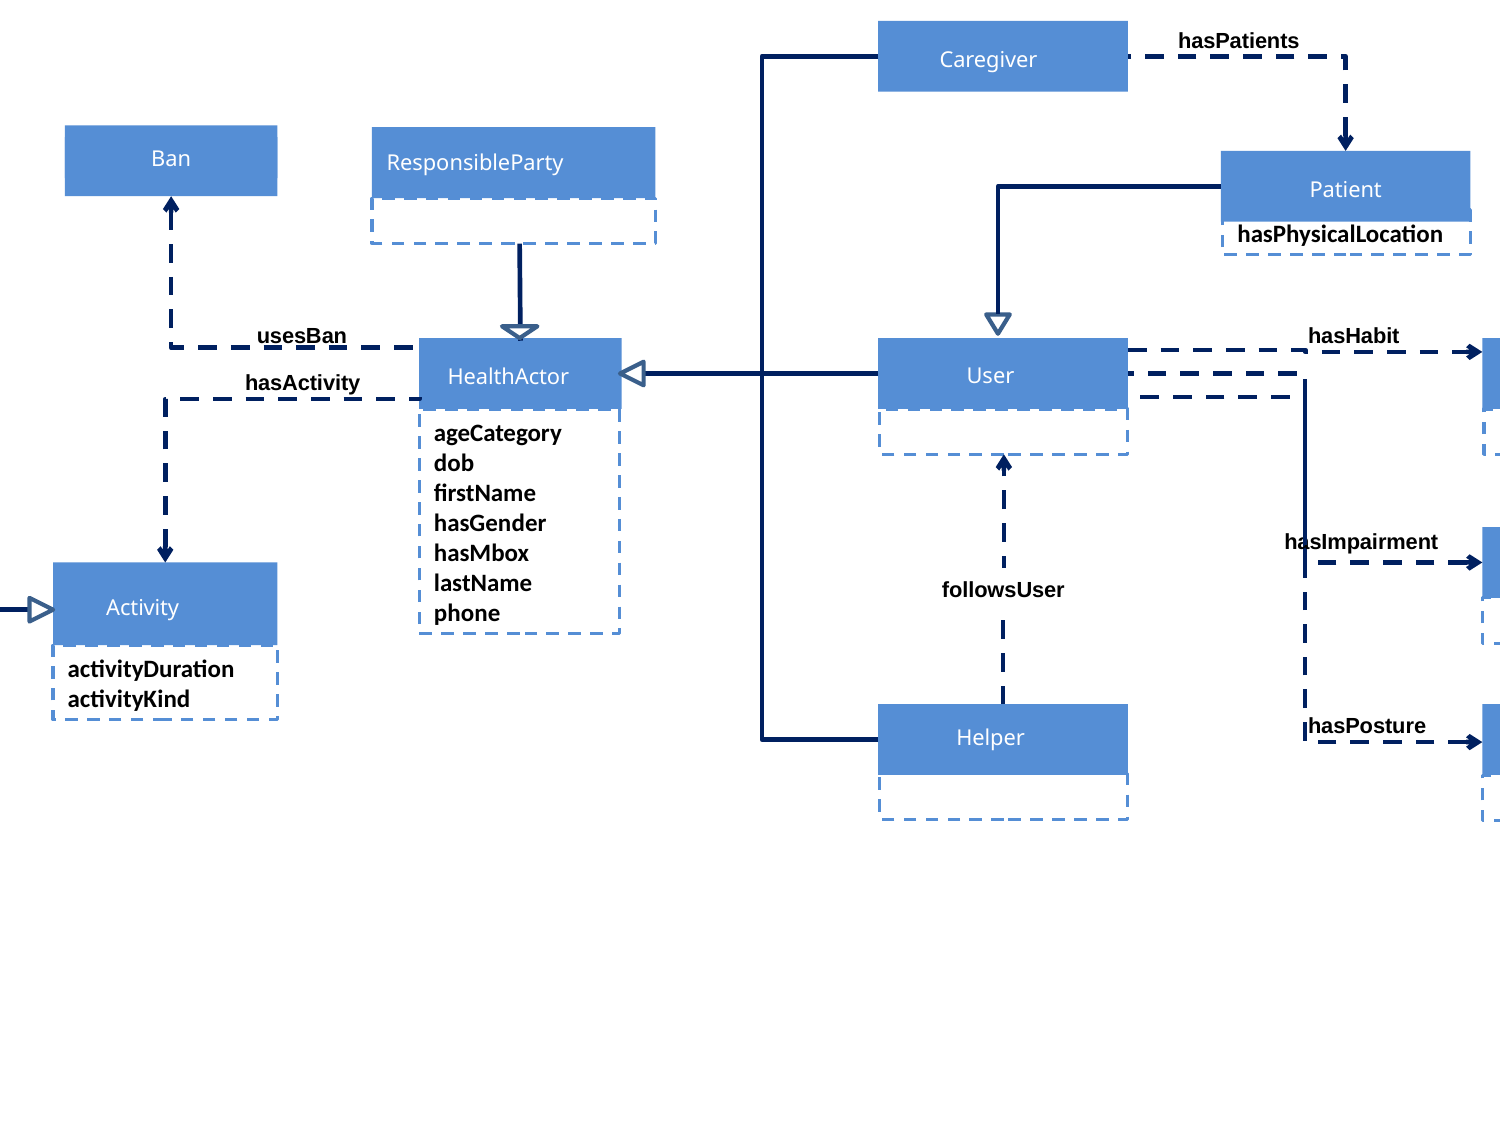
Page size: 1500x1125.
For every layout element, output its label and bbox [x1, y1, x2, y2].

text_box [0, 18, 1500, 845]
